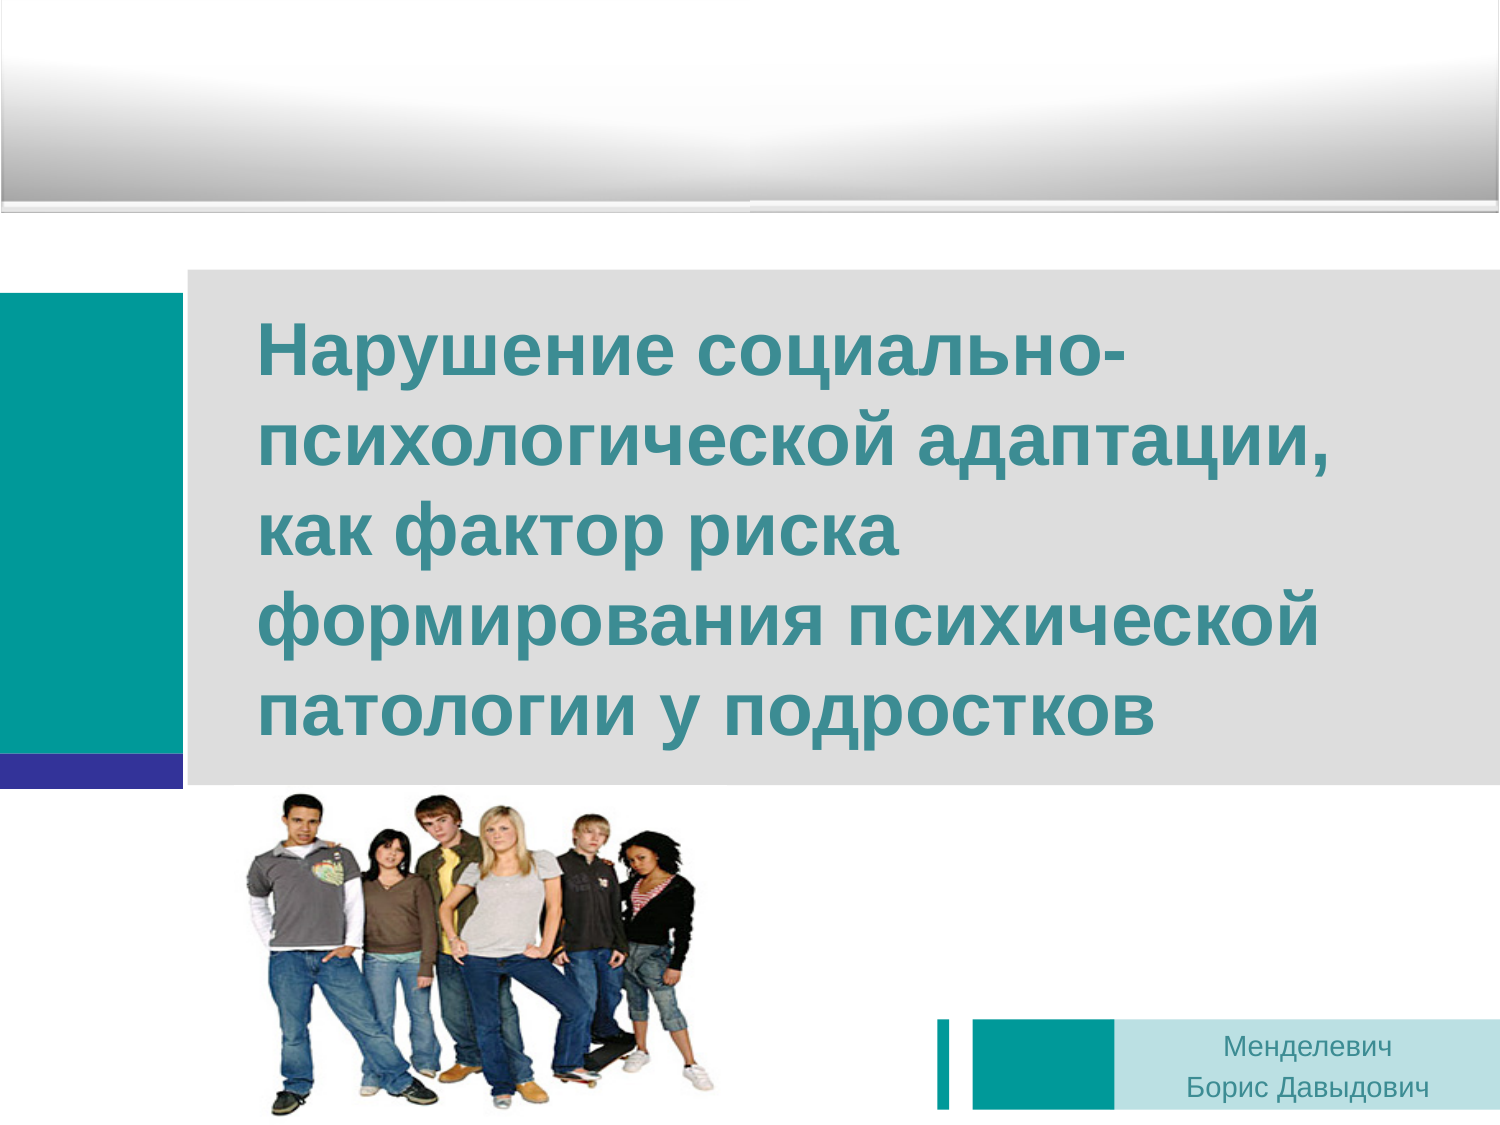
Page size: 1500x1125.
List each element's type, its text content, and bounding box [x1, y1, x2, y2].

picture [234, 784, 727, 1125]
picture [0, 0, 1500, 214]
text_box [0, 292, 183, 753]
text_box [972, 1019, 1115, 1110]
text_box Нарушение социально-психологической адаптации, как фактор риска формирования психической патологии у подростков [241, 292, 1418, 774]
subtitle Менделевич Борис Давыдович [1115, 1019, 1500, 1125]
text_box [0, 753, 183, 789]
text_box [937, 1019, 950, 1110]
text_box [187, 269, 1500, 786]
